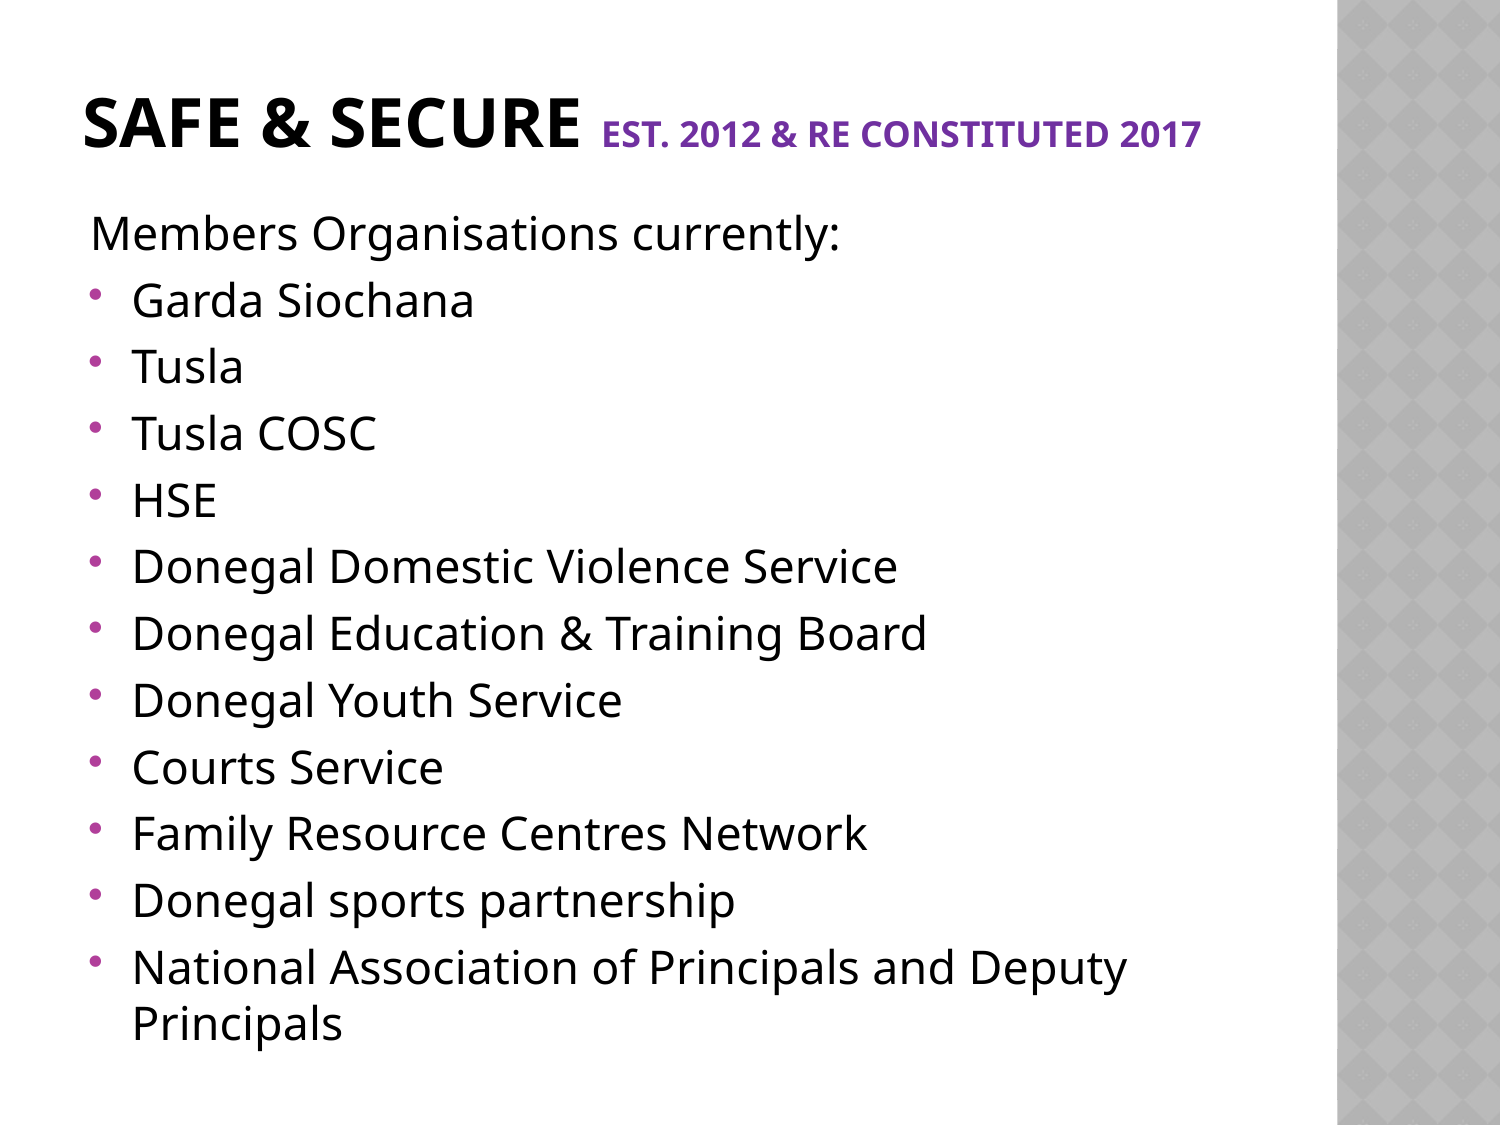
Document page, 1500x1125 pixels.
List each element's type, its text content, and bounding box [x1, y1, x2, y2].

list Members Organisations currently: Garda Siochana Tusla Tusla COSC HSE Donegal Domestic Violence Service Donegal Education & Training Board Donegal Youth Service Courts Service Family Resource Centres Network Donegal sports partnership National Association of Principals and Deputy Principals [75, 196, 1341, 1059]
title Safe & Secure Est. 2012 & Re constituted 2017 [75, 52, 1341, 161]
